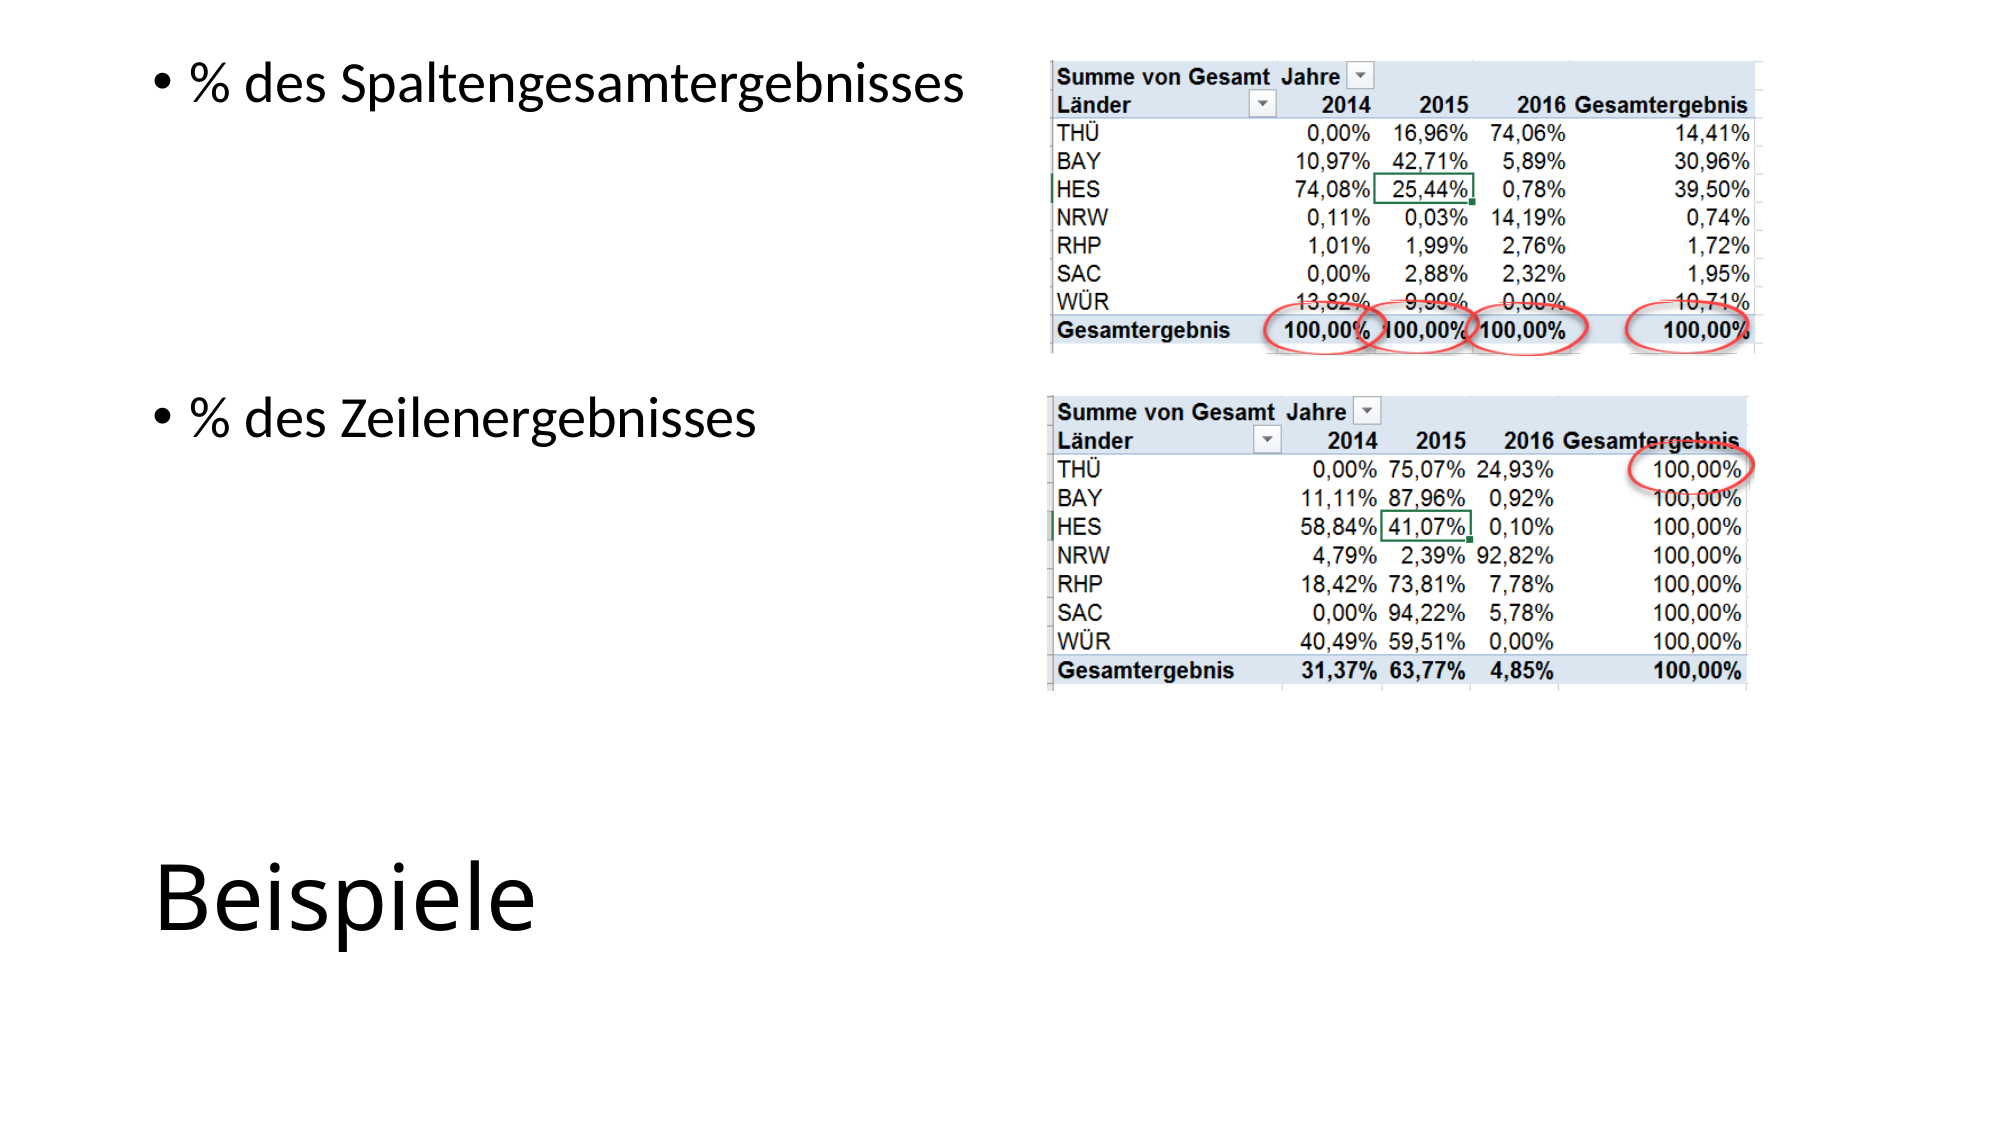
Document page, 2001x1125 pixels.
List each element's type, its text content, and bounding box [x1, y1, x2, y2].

picture [1049, 60, 1763, 356]
list % des Spaltengesamtergebnisses % des Zeilenergebnisses [137, 44, 988, 759]
picture [1047, 395, 1755, 691]
title Beispiele [137, 791, 1863, 1010]
